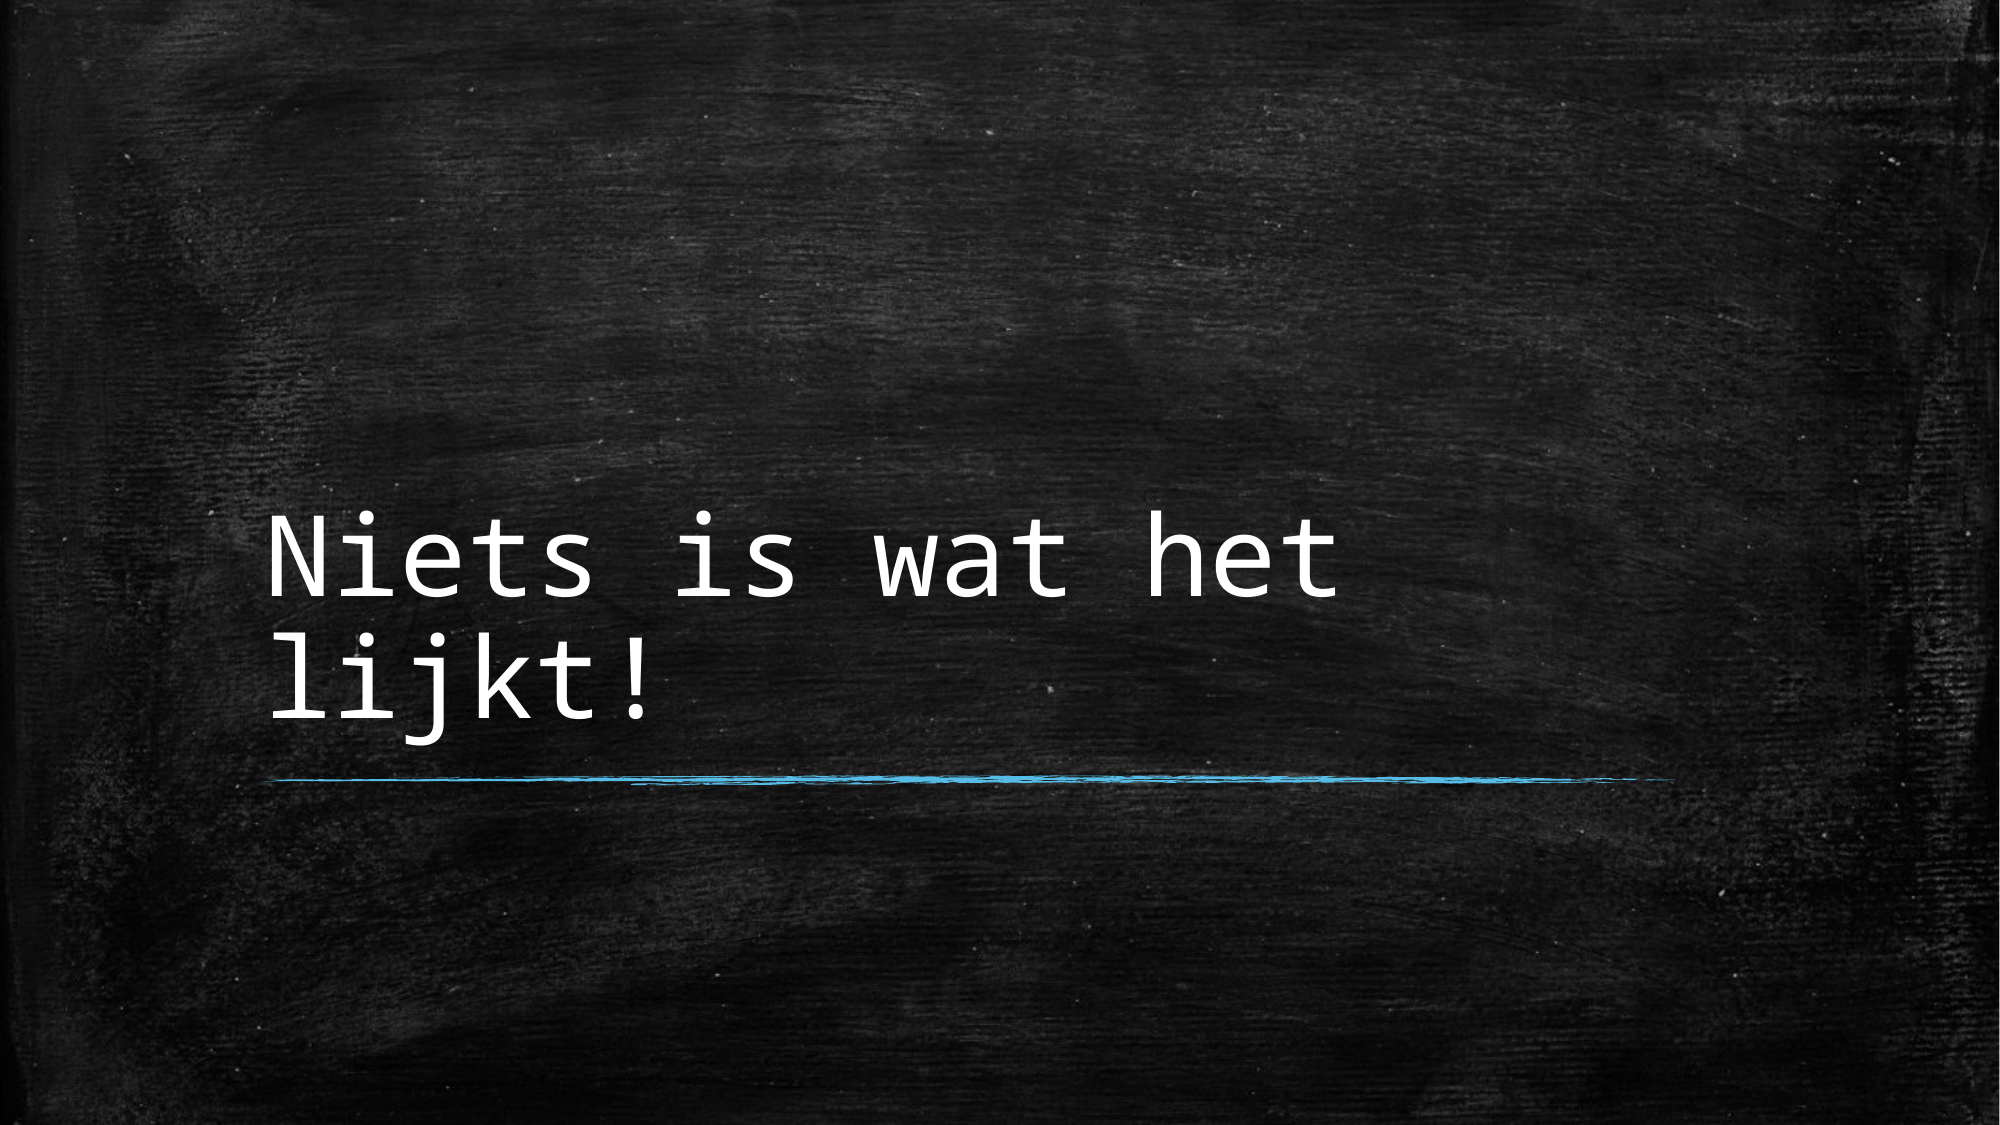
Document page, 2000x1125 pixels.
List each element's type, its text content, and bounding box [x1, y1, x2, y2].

title Niets is wat het lijkt! [249, 312, 1750, 750]
